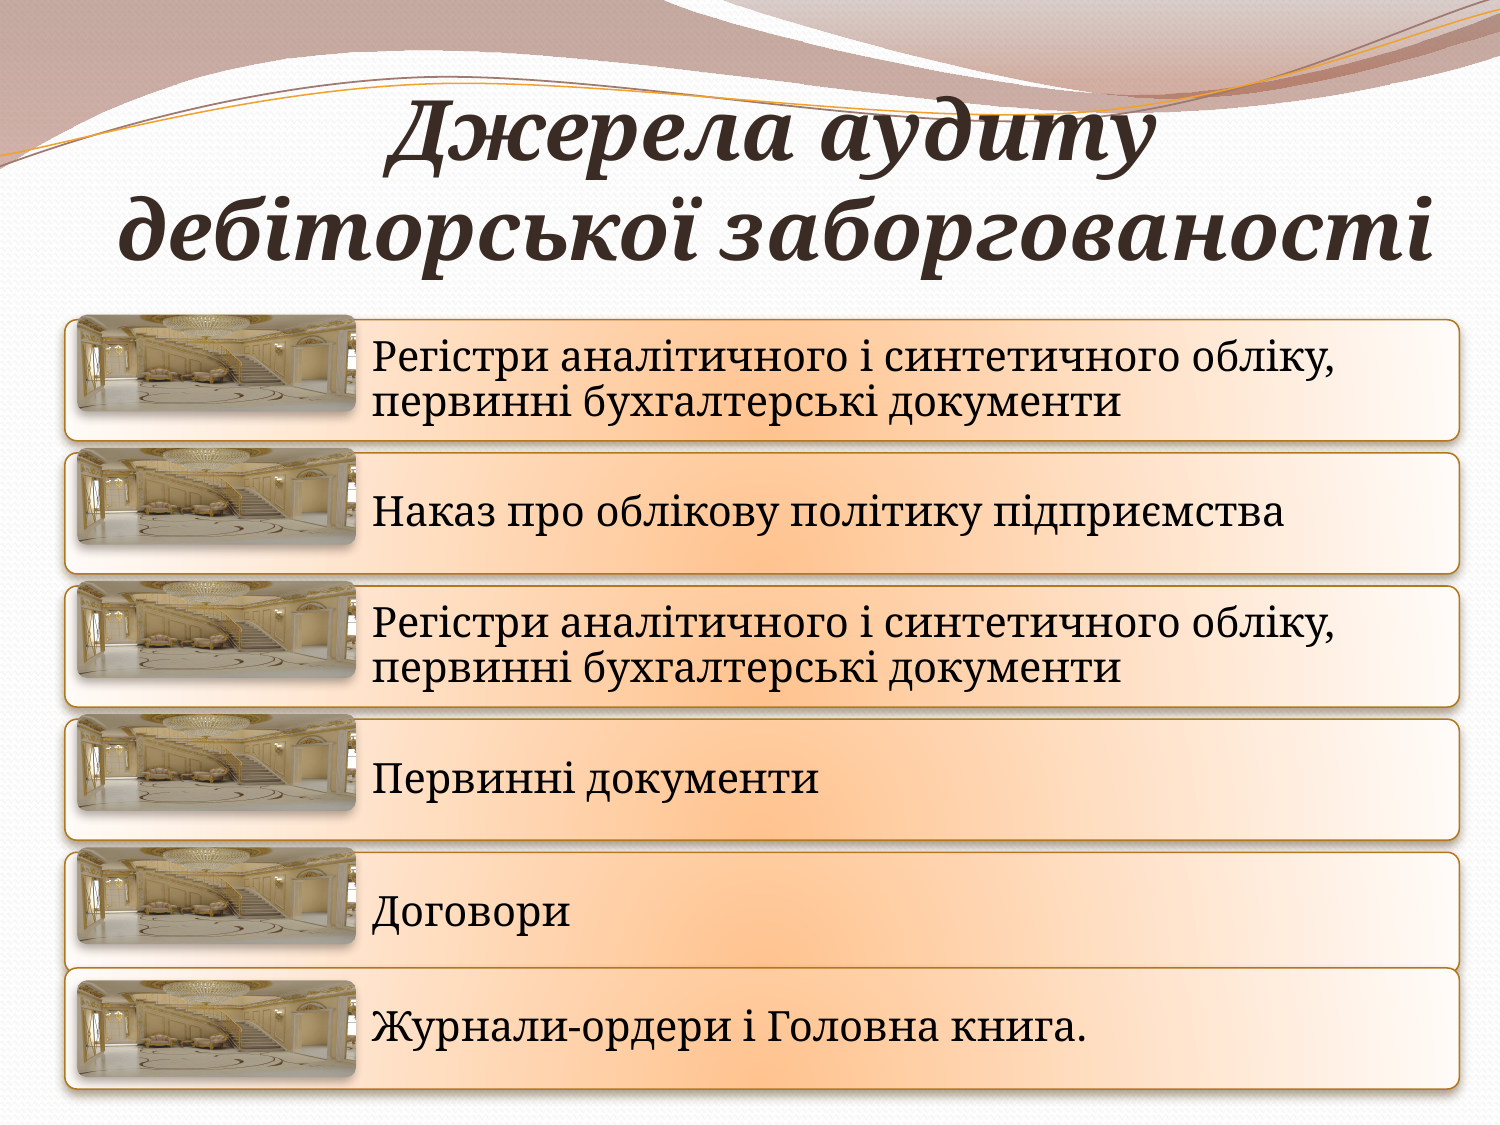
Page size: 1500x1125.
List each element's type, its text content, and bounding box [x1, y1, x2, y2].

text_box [64, 302, 1460, 1090]
title Джерела аудиту дебіторської заборгованості [100, 90, 1451, 278]
